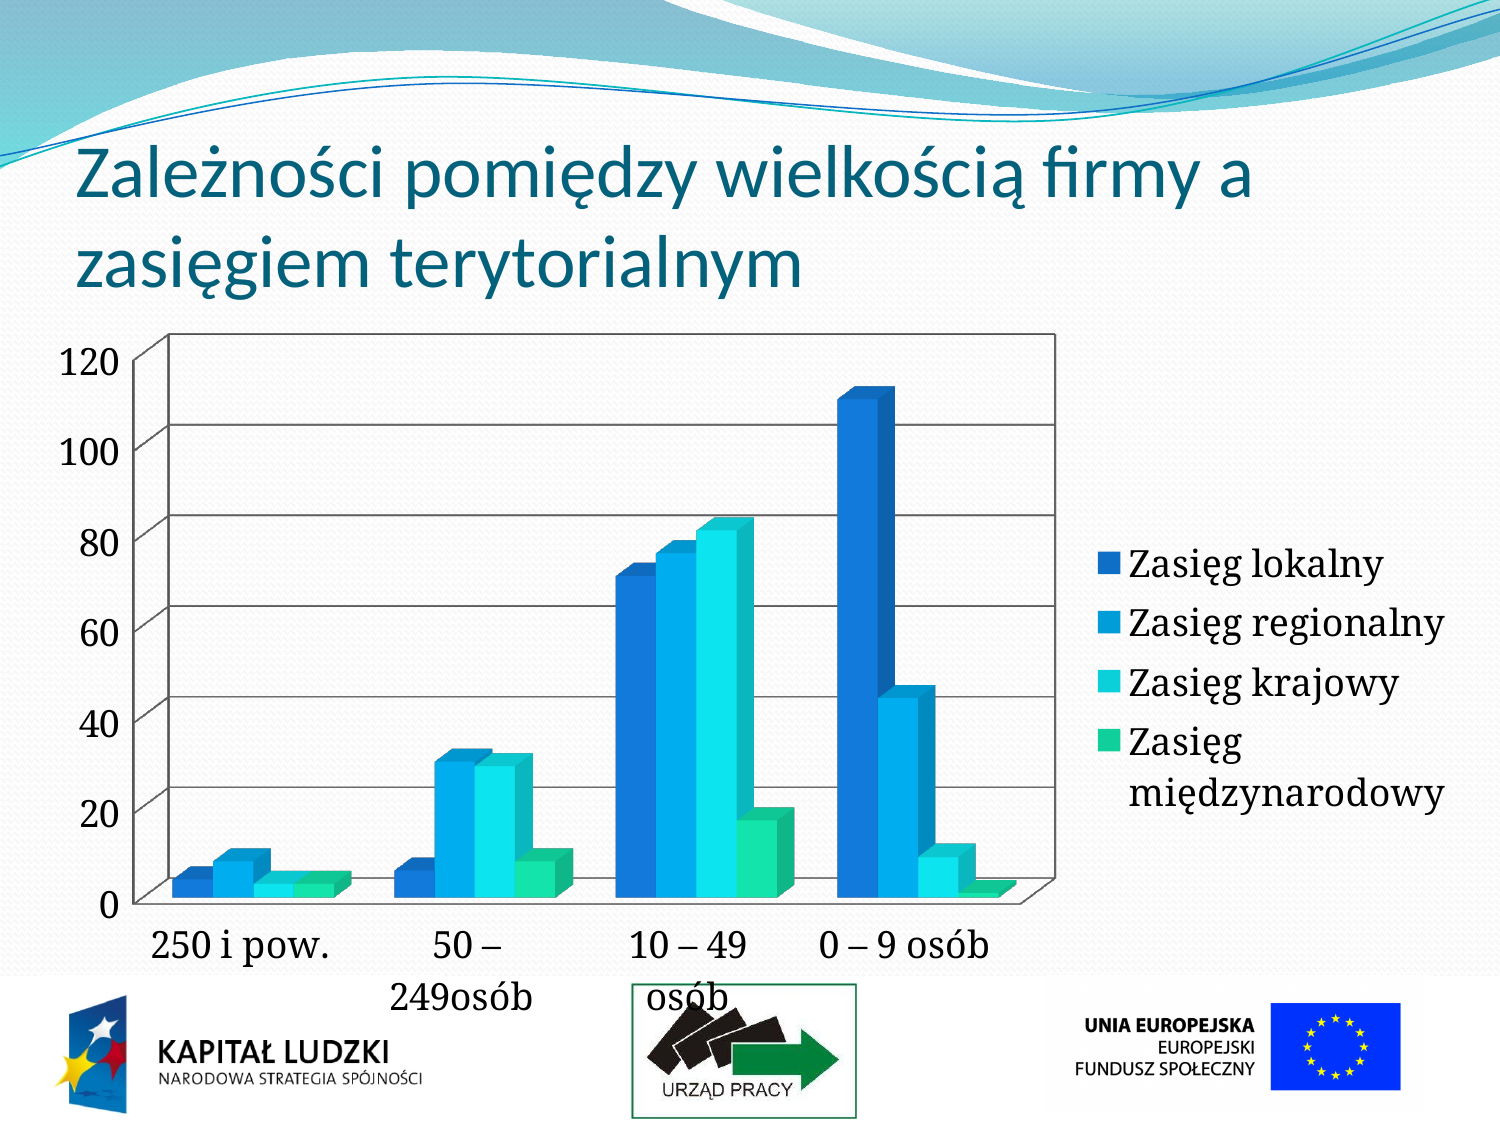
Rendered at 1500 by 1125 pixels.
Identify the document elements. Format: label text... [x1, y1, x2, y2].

title Zależności pomiędzy wielkością firmy a zasięgiem terytorialnym [75, 115, 1425, 303]
chart [29, 317, 1471, 1038]
picture [631, 1049, 857, 1119]
picture [41, 1049, 442, 1125]
picture [1045, 1049, 1430, 1118]
